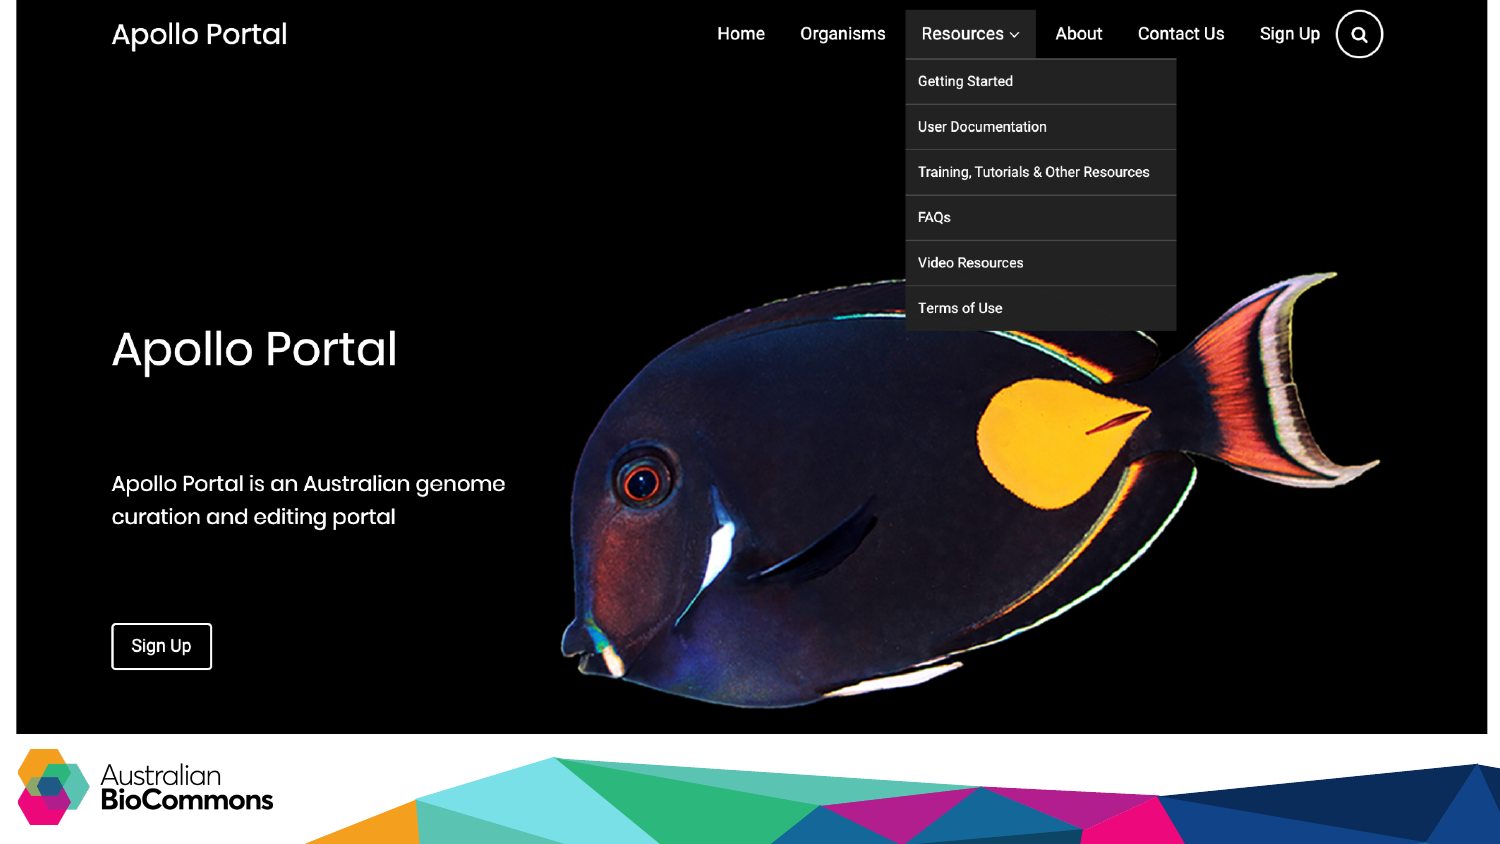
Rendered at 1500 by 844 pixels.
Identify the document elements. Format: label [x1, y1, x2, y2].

picture [16, 0, 1488, 734]
picture [17, 749, 273, 825]
